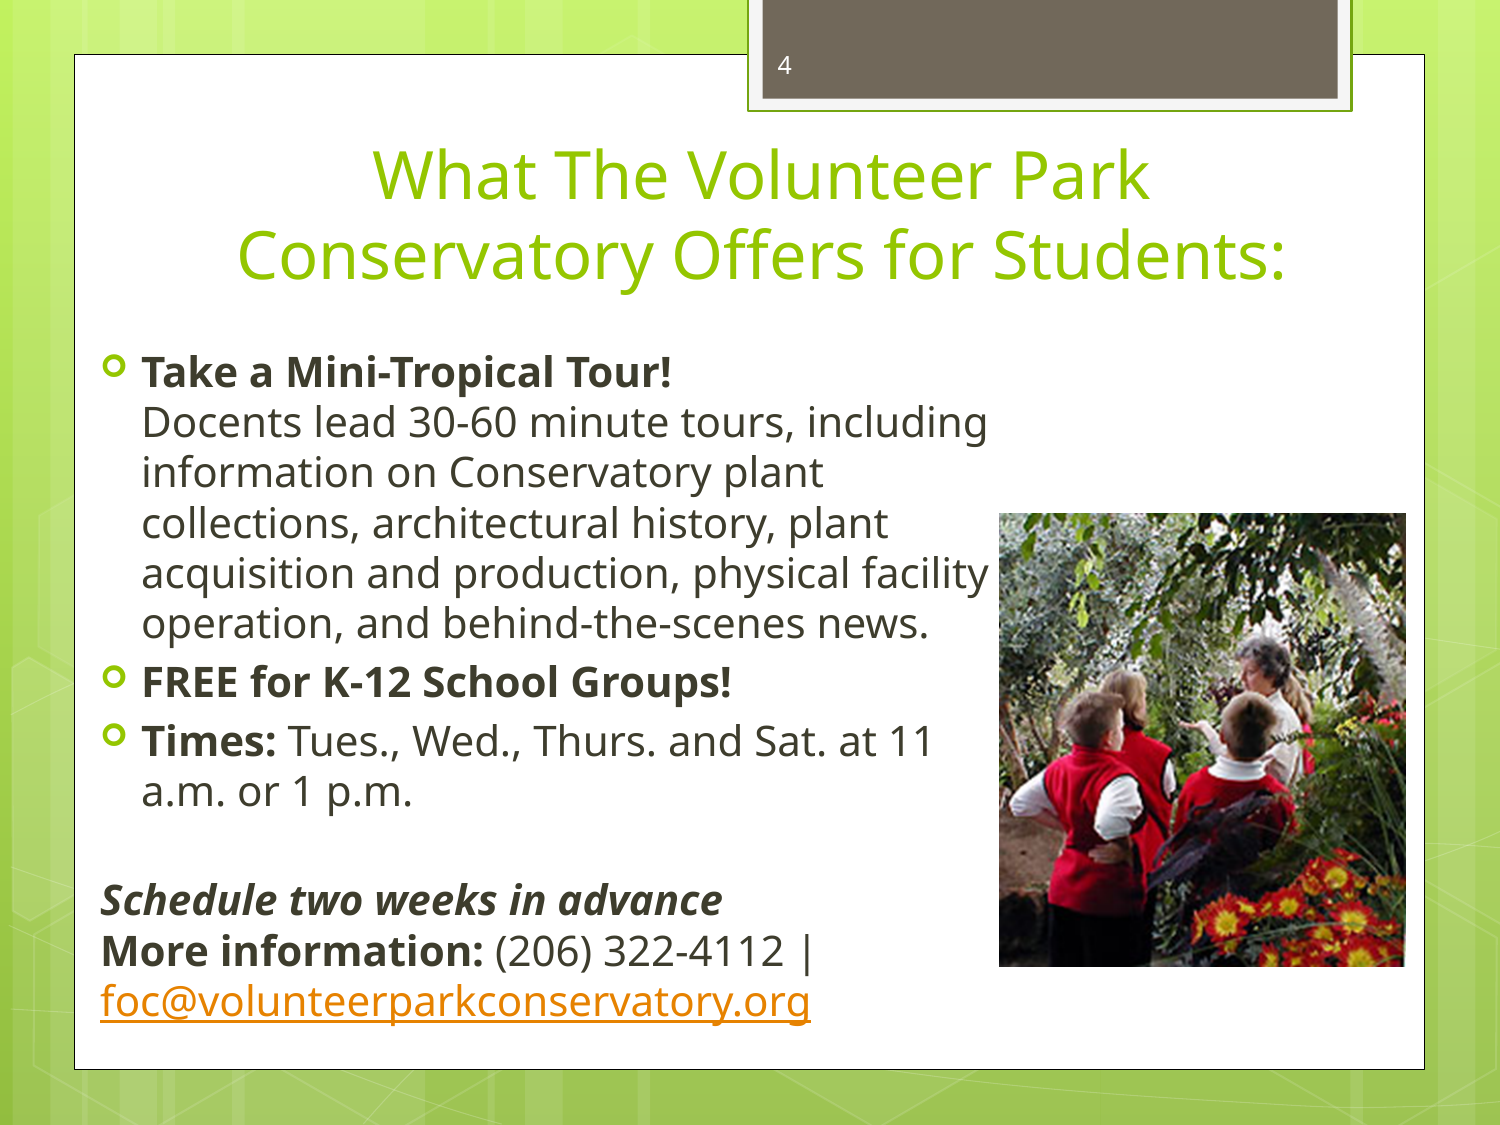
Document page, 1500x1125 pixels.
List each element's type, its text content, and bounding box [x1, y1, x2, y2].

slide_number 4 [762, 36, 982, 97]
title What The Volunteer Park Conservatory Offers for Students: [162, 137, 1363, 300]
list Take a Mini-Tropical Tour! Docents lead 30-60 minute tours, including information on Conservatory plant collections, architectural history, plant acquisition and production, physical facility operation, and behind-the-scenes news. FREE for K-12 School Groups! Times: Tues., Wed., Thurs. and Sat. at 11 a.m. or 1 p.m. Schedule two weeks in advance More information: (206) 322-4112 | foc@volunteerparkconservatory.org [75, 337, 1013, 1063]
picture [999, 513, 1406, 968]
